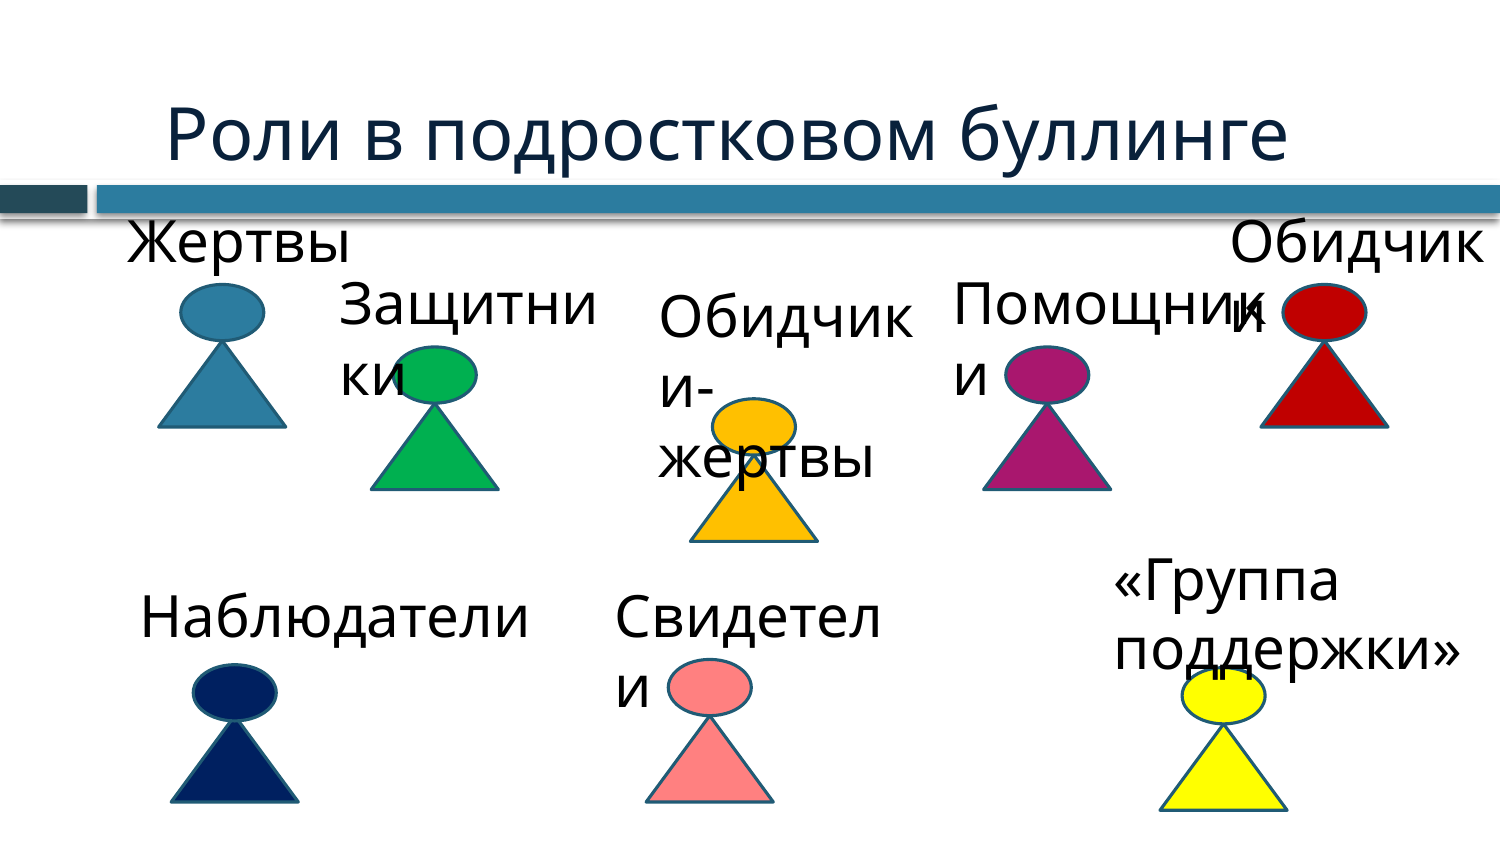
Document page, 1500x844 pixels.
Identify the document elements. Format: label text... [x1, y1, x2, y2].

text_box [937, 259, 1302, 490]
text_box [1098, 534, 1500, 811]
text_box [599, 571, 933, 803]
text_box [112, 196, 399, 428]
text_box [1214, 196, 1500, 428]
title Роли в подростковом буллинге [150, 0, 1332, 183]
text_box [124, 571, 556, 803]
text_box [643, 271, 930, 542]
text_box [324, 259, 637, 490]
